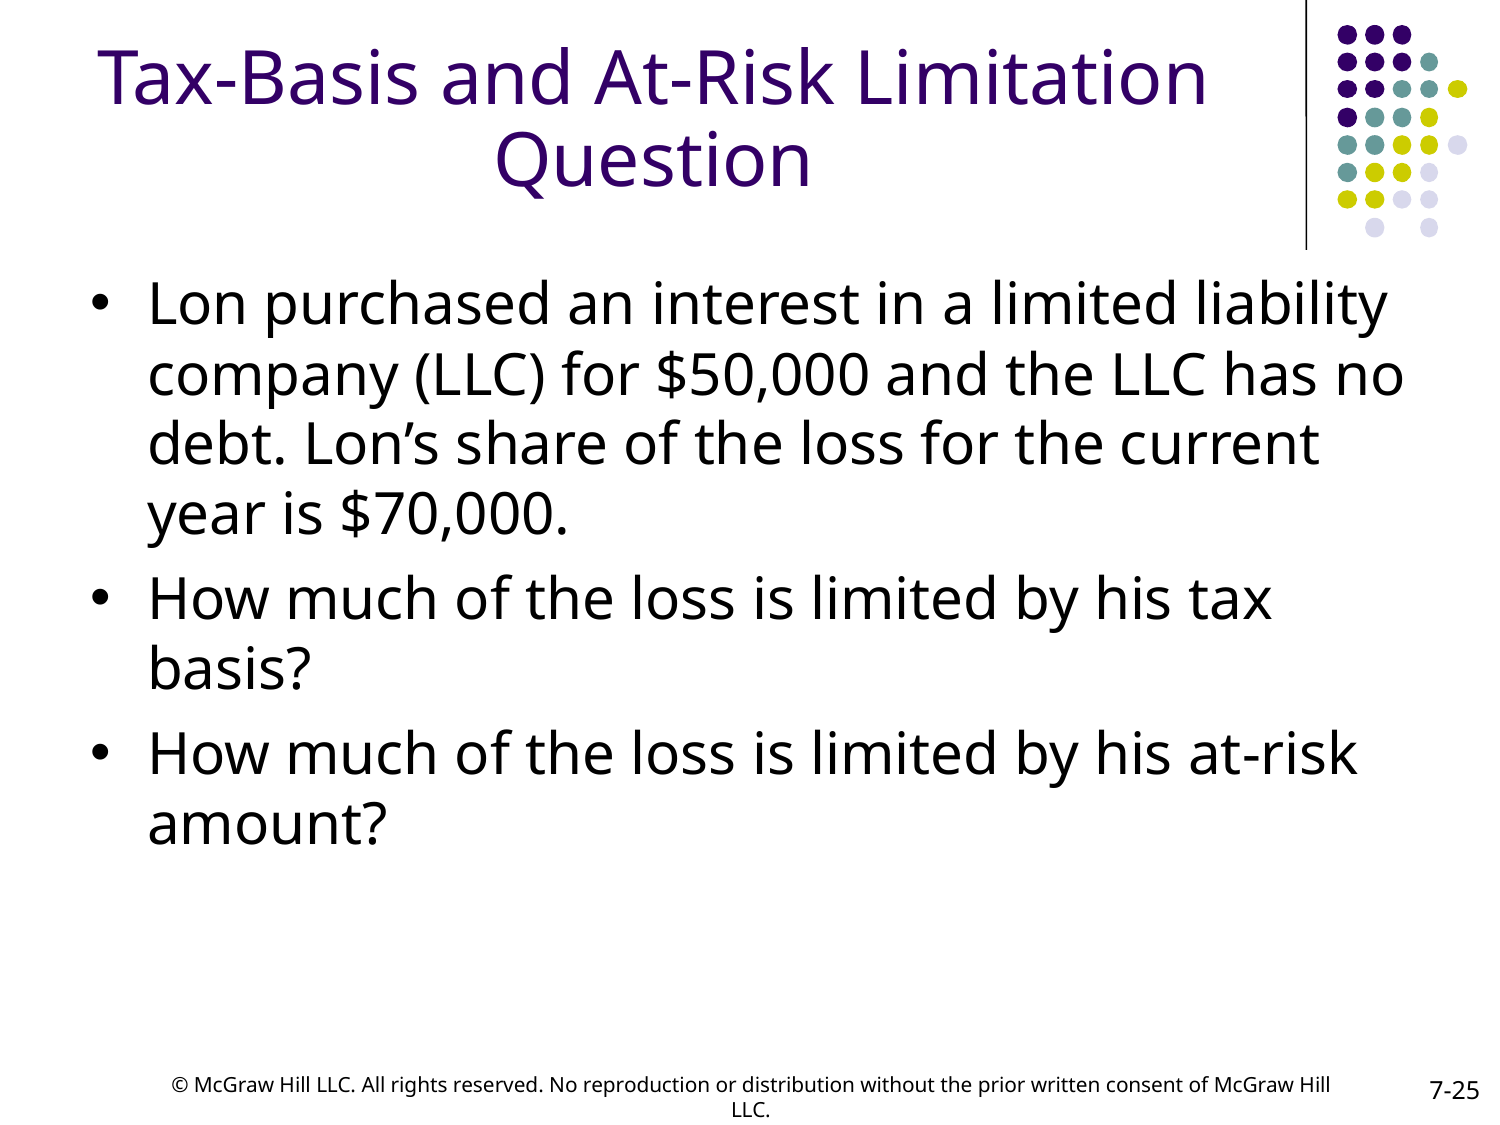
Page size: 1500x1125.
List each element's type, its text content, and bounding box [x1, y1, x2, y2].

slide_number 7-25 [1345, 1061, 1496, 1122]
list Lon purchased an interest in a limited liability company (LLC) for $50,000 and the LLC has no debt. Lon’s share of the loss for the current year is $70,000. How much of the loss is limited by his tax basis? How much of the loss is limited by his at-risk amount? [75, 259, 1425, 1062]
title Tax-Basis and At-Risk Limitation Question [32, 8, 1275, 234]
